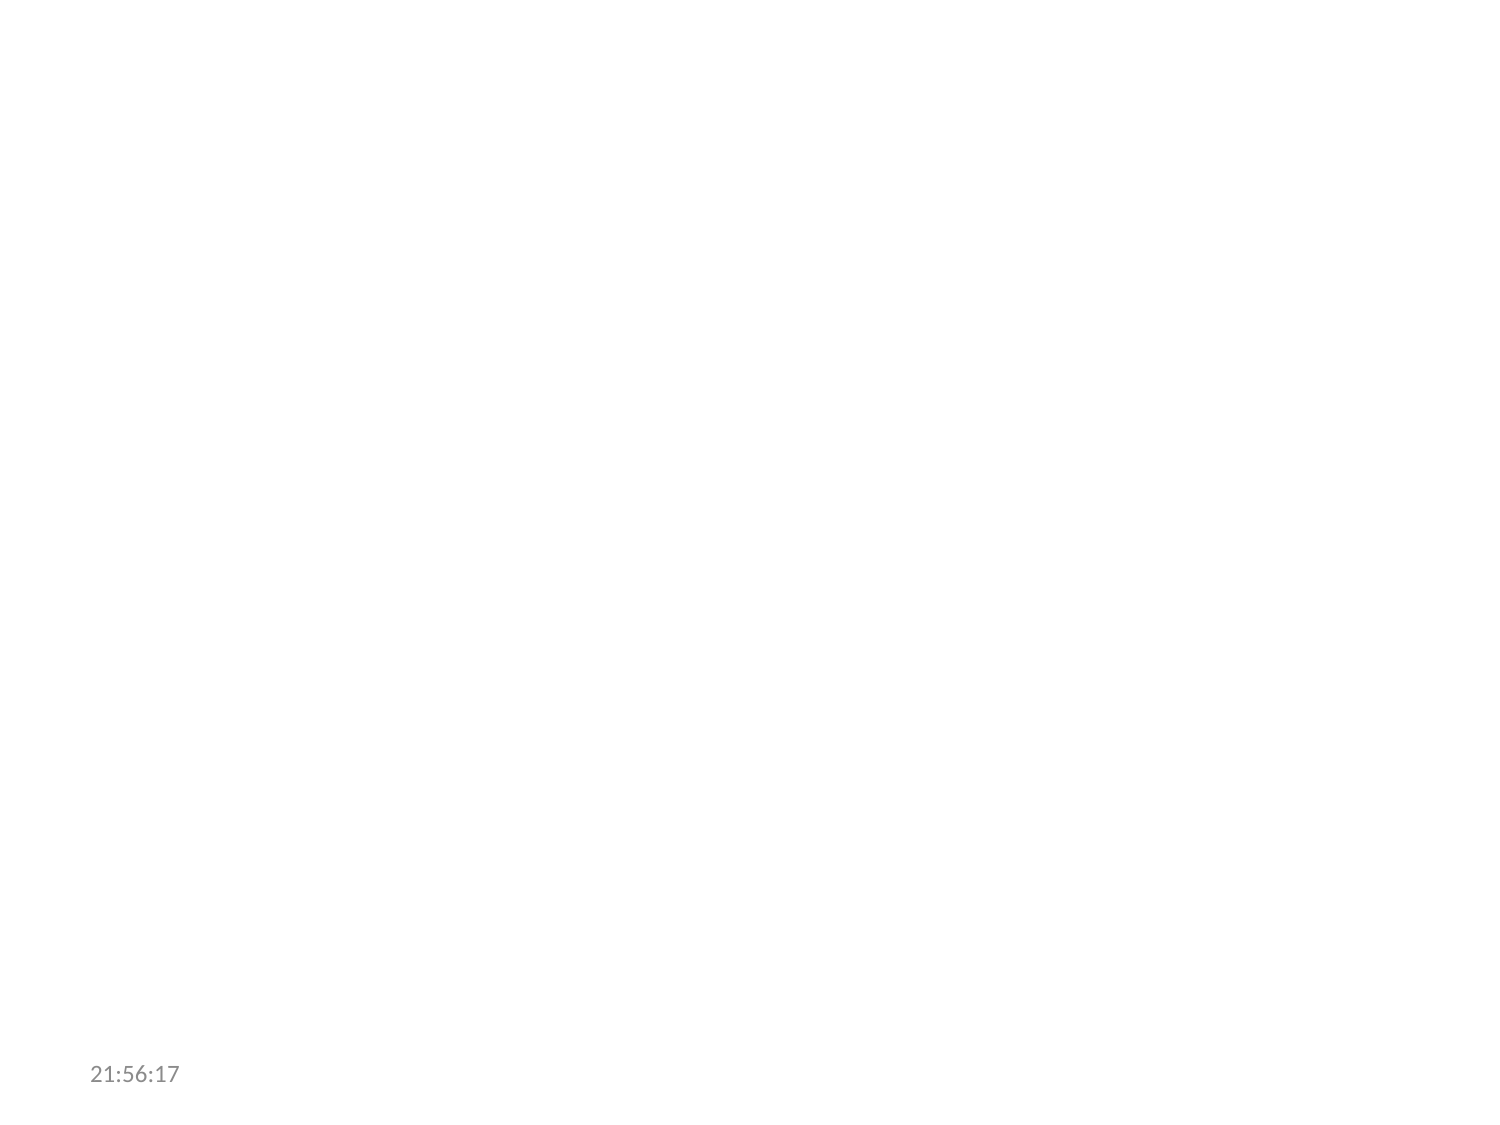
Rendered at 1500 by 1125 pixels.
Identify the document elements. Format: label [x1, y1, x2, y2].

slide_number [75, 1042, 425, 1103]
